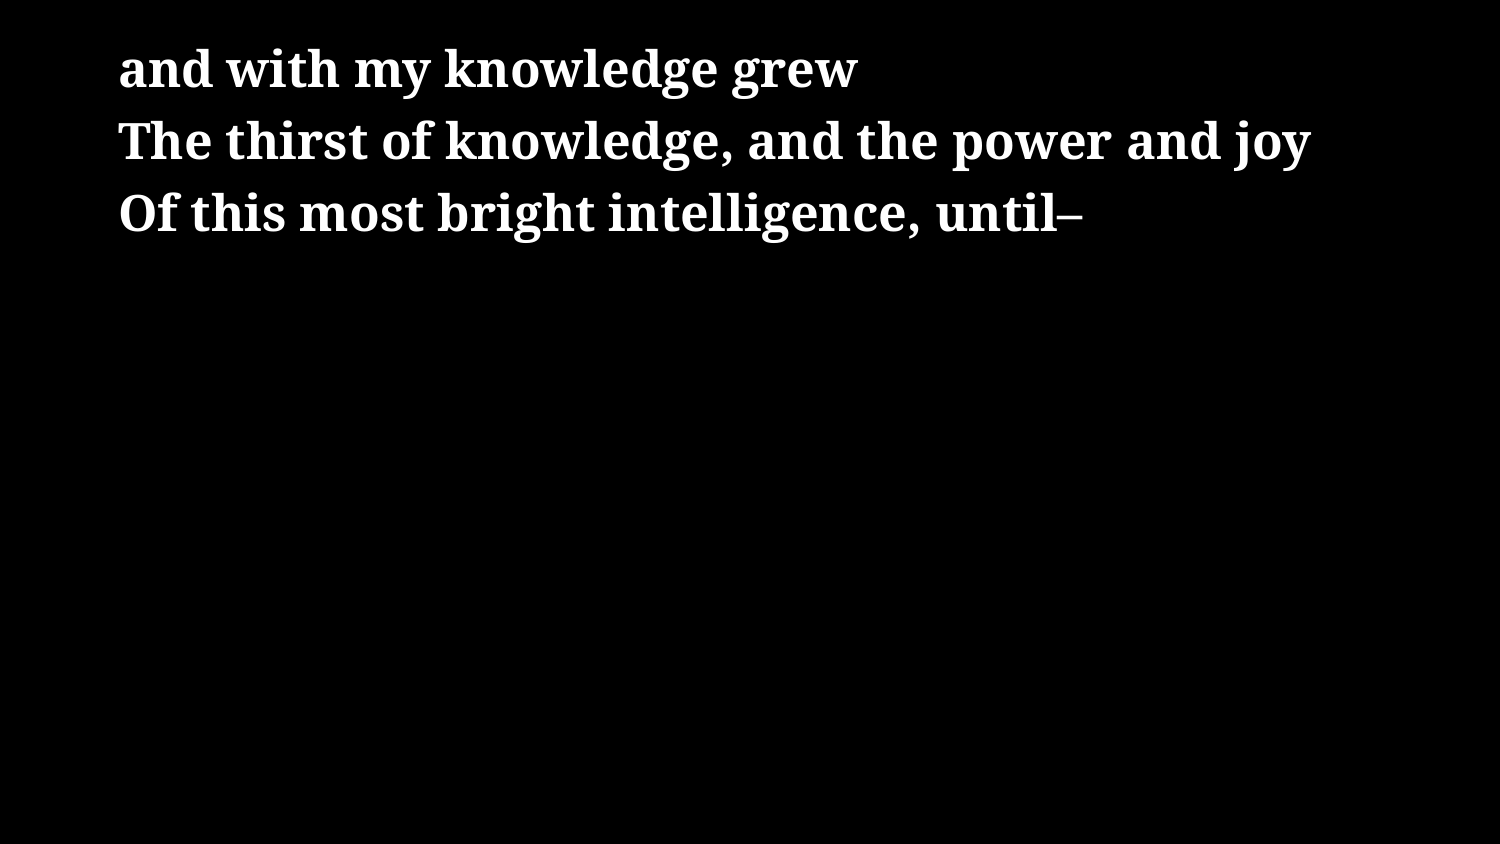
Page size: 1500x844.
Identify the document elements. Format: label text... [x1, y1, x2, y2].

title and with my knowledge grew The thirst of knowledge, and the power and joy Of this most bright intelligence, until– [103, 17, 1397, 299]
